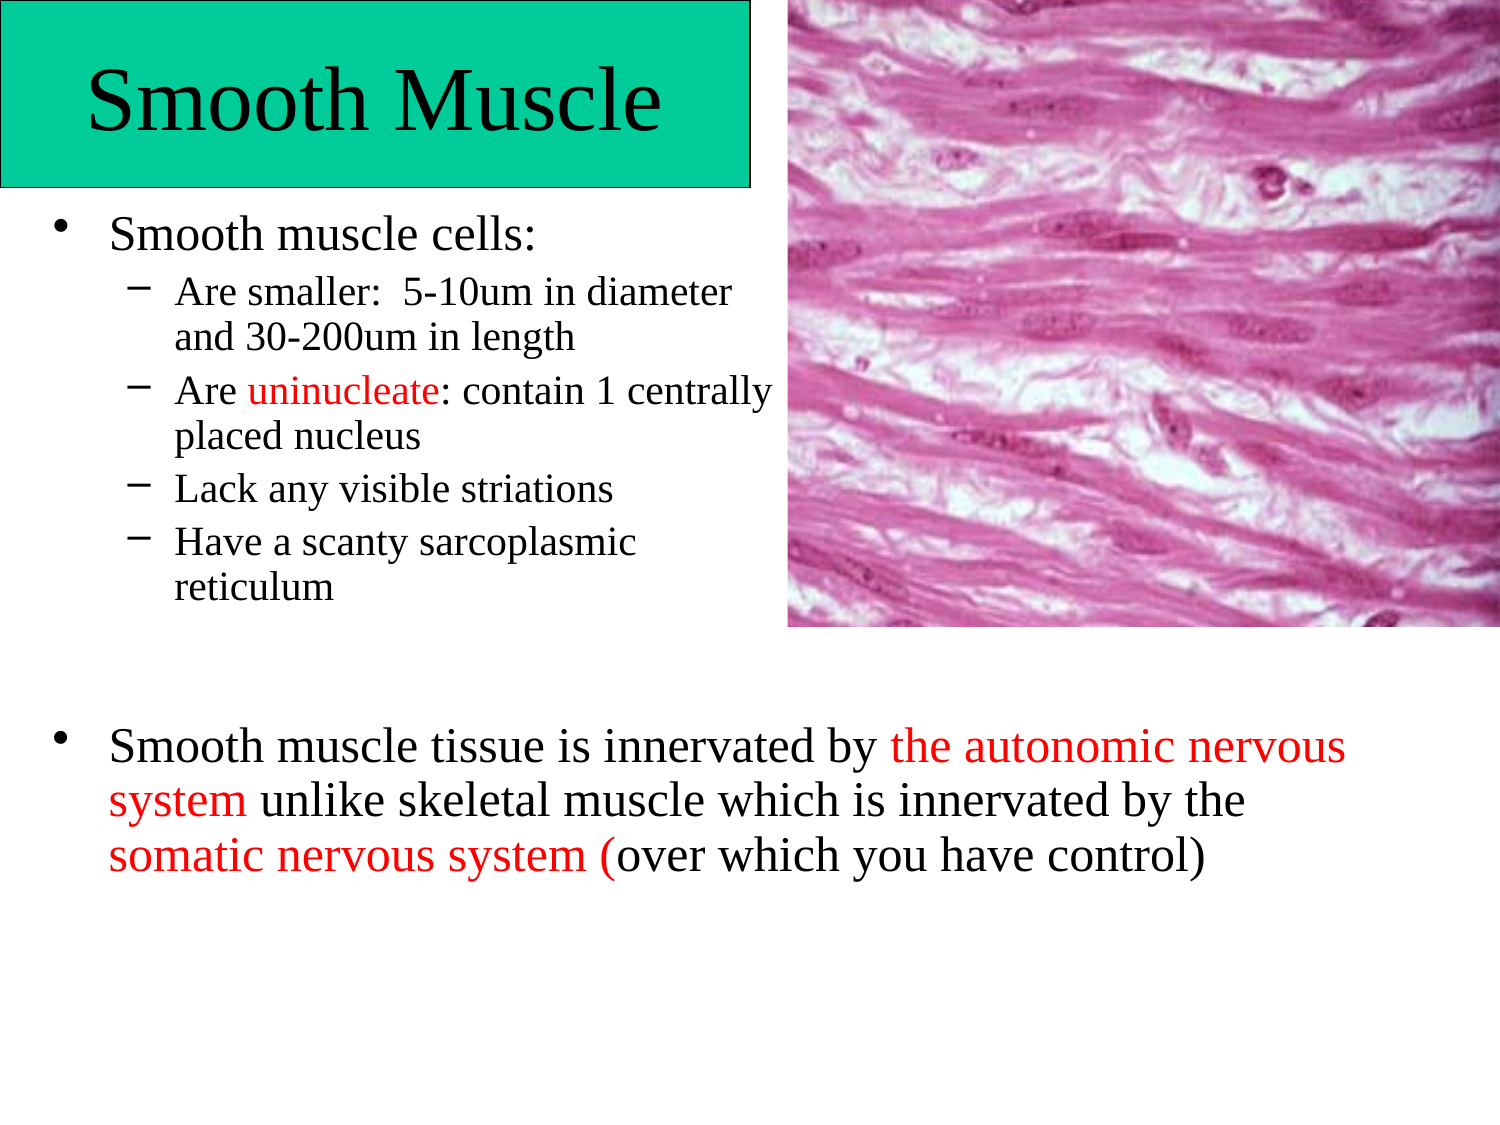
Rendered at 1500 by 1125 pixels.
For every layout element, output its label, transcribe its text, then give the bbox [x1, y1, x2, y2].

list Smooth muscle cells: Are smaller: 5-10um in diameter and 30-200um in length Are uninucleate: contain 1 centrally placed nucleus Lack any visible striations Have a scanty sarcoplasmic reticulum [37, 199, 801, 688]
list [787, 0, 1500, 627]
text_box Smooth muscle tissue is innervated by the autonomic nervous system unlike skeletal muscle which is innervated by the somatic nervous system (over which you have control) [37, 712, 1375, 1000]
title Smooth Muscle [0, 0, 751, 188]
